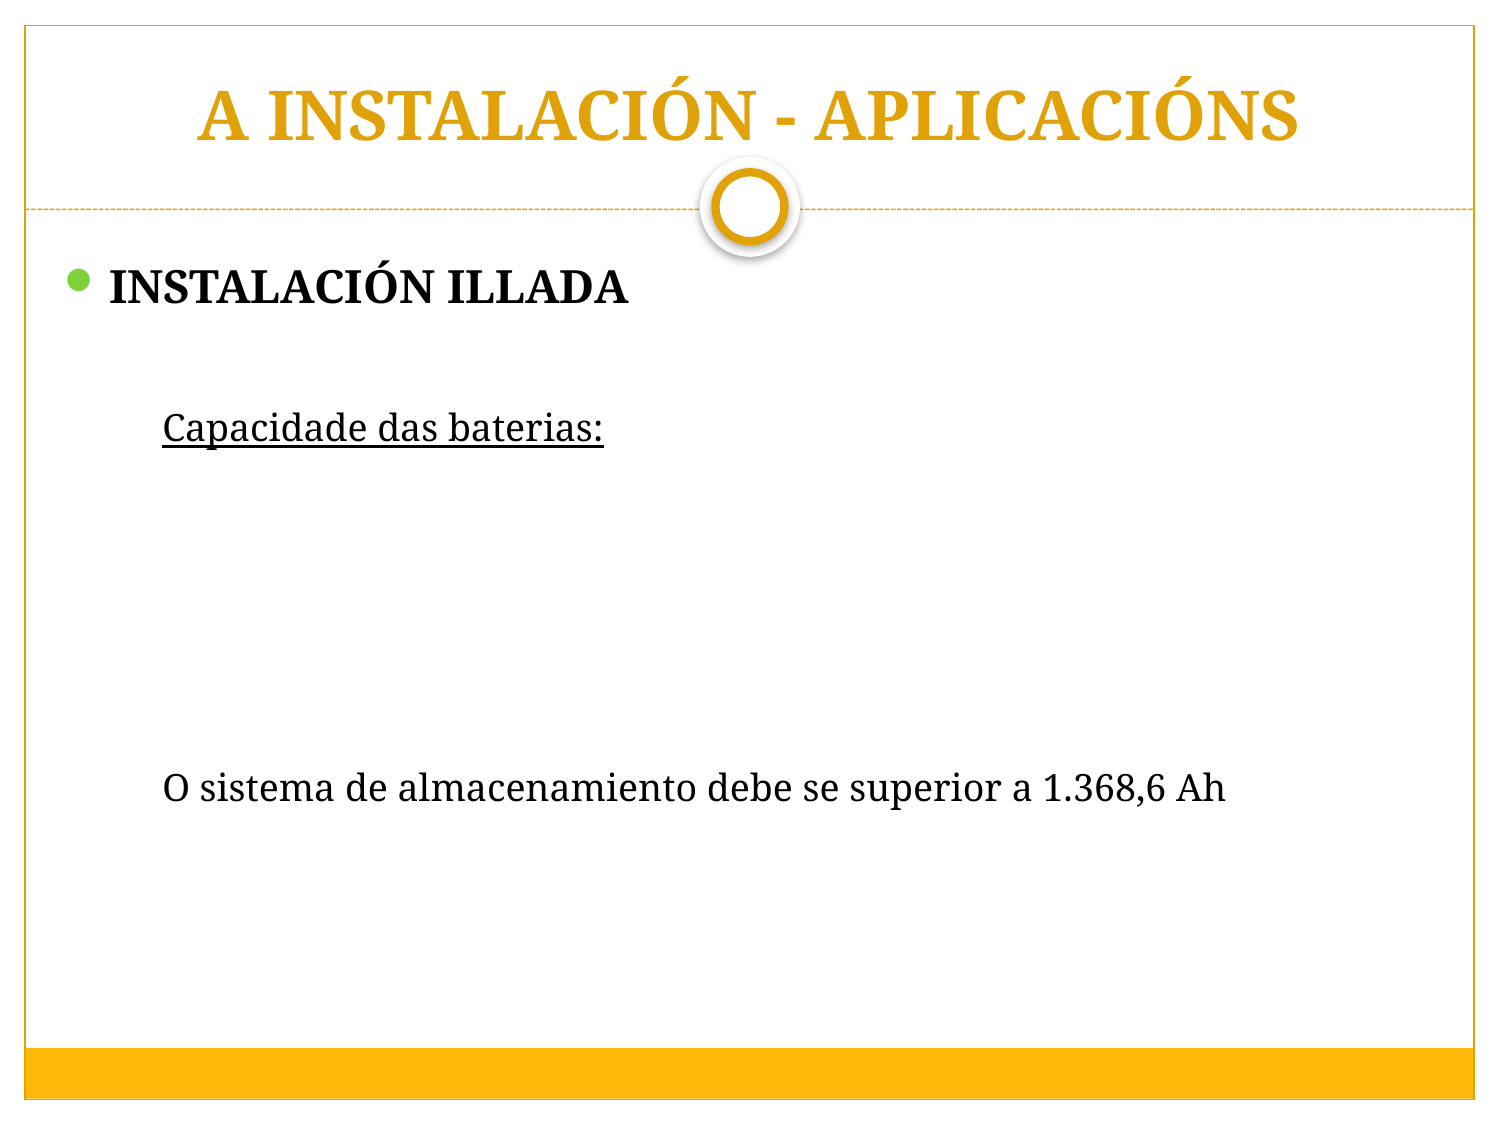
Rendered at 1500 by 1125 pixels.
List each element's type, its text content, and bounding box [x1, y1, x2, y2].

list INSTALACIÓN ILLADA [49, 250, 1445, 1001]
title A INSTALACIÓN - APLICACIÓNS [49, 37, 1450, 162]
